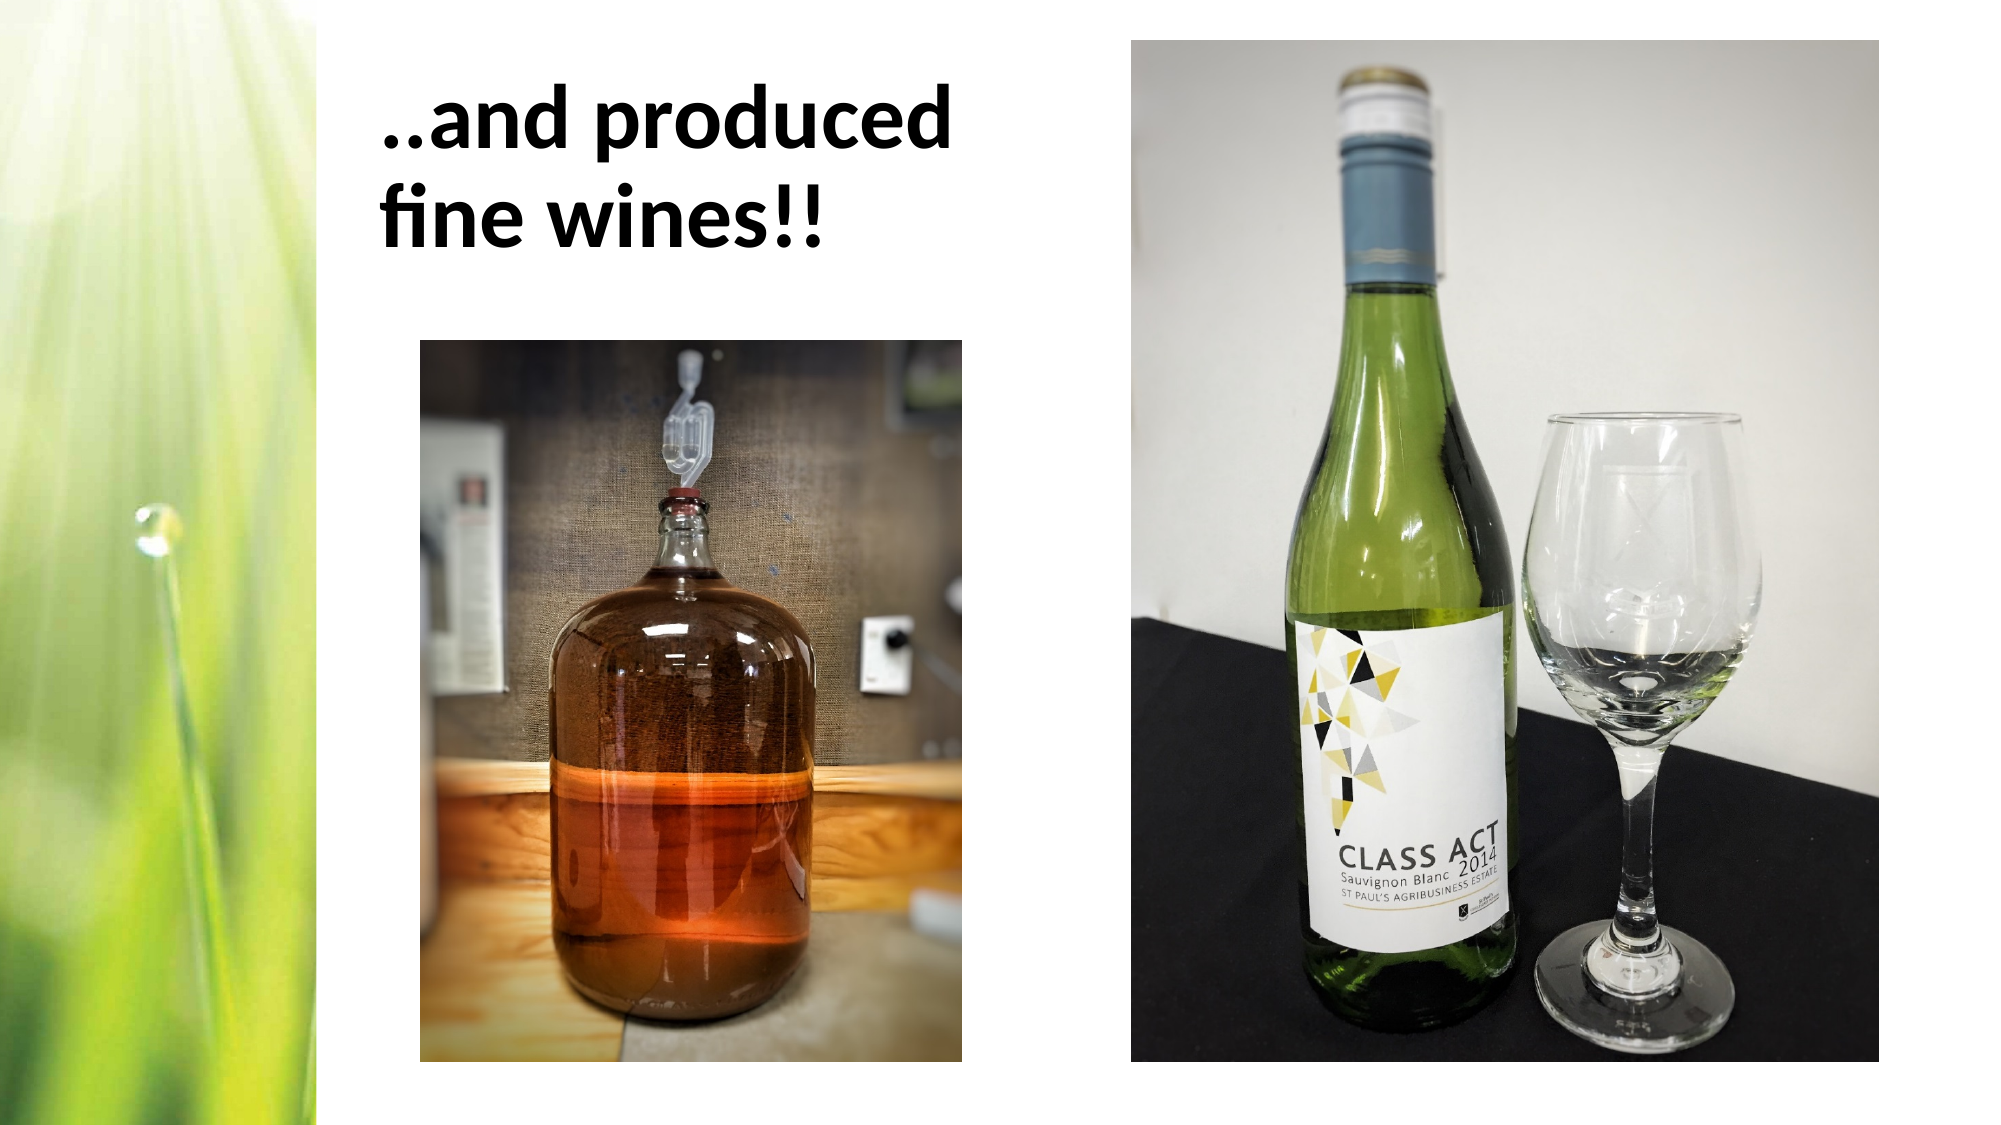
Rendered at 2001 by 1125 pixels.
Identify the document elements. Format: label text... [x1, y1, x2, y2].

picture [1131, 40, 1879, 1062]
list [420, 340, 962, 1062]
title ..and produced fine wines!! [364, 59, 1131, 278]
picture [0, 0, 317, 1125]
